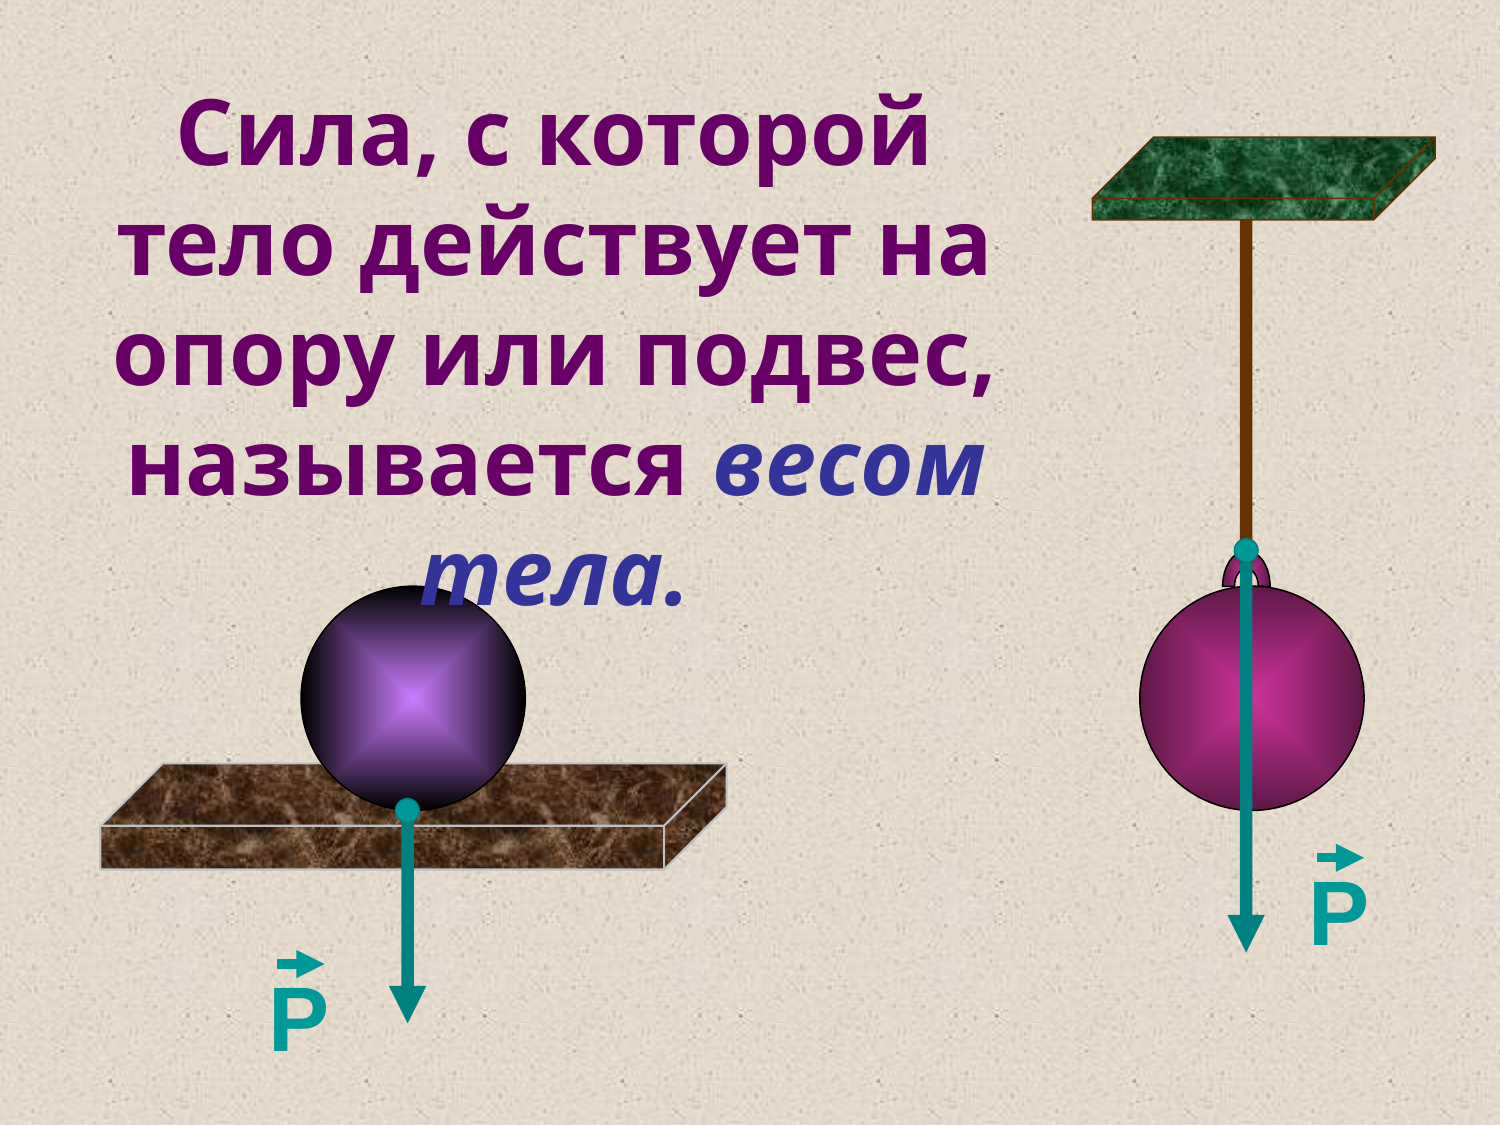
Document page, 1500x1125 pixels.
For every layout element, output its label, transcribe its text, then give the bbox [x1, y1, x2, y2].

text_box [1092, 137, 1436, 220]
text_box [395, 798, 420, 823]
text_box [1234, 538, 1258, 549]
text_box [408, 763, 727, 870]
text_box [1293, 845, 1400, 972]
text_box [301, 631, 526, 811]
text_box [100, 763, 407, 870]
text_box [401, 823, 414, 1024]
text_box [253, 952, 361, 1078]
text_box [1139, 550, 1365, 811]
text_box Сила, с которой тело действует на опору или подвес, называется весом тела. [41, 66, 1069, 631]
text_box [1239, 818, 1253, 953]
picture [0, 0, 1500, 1125]
